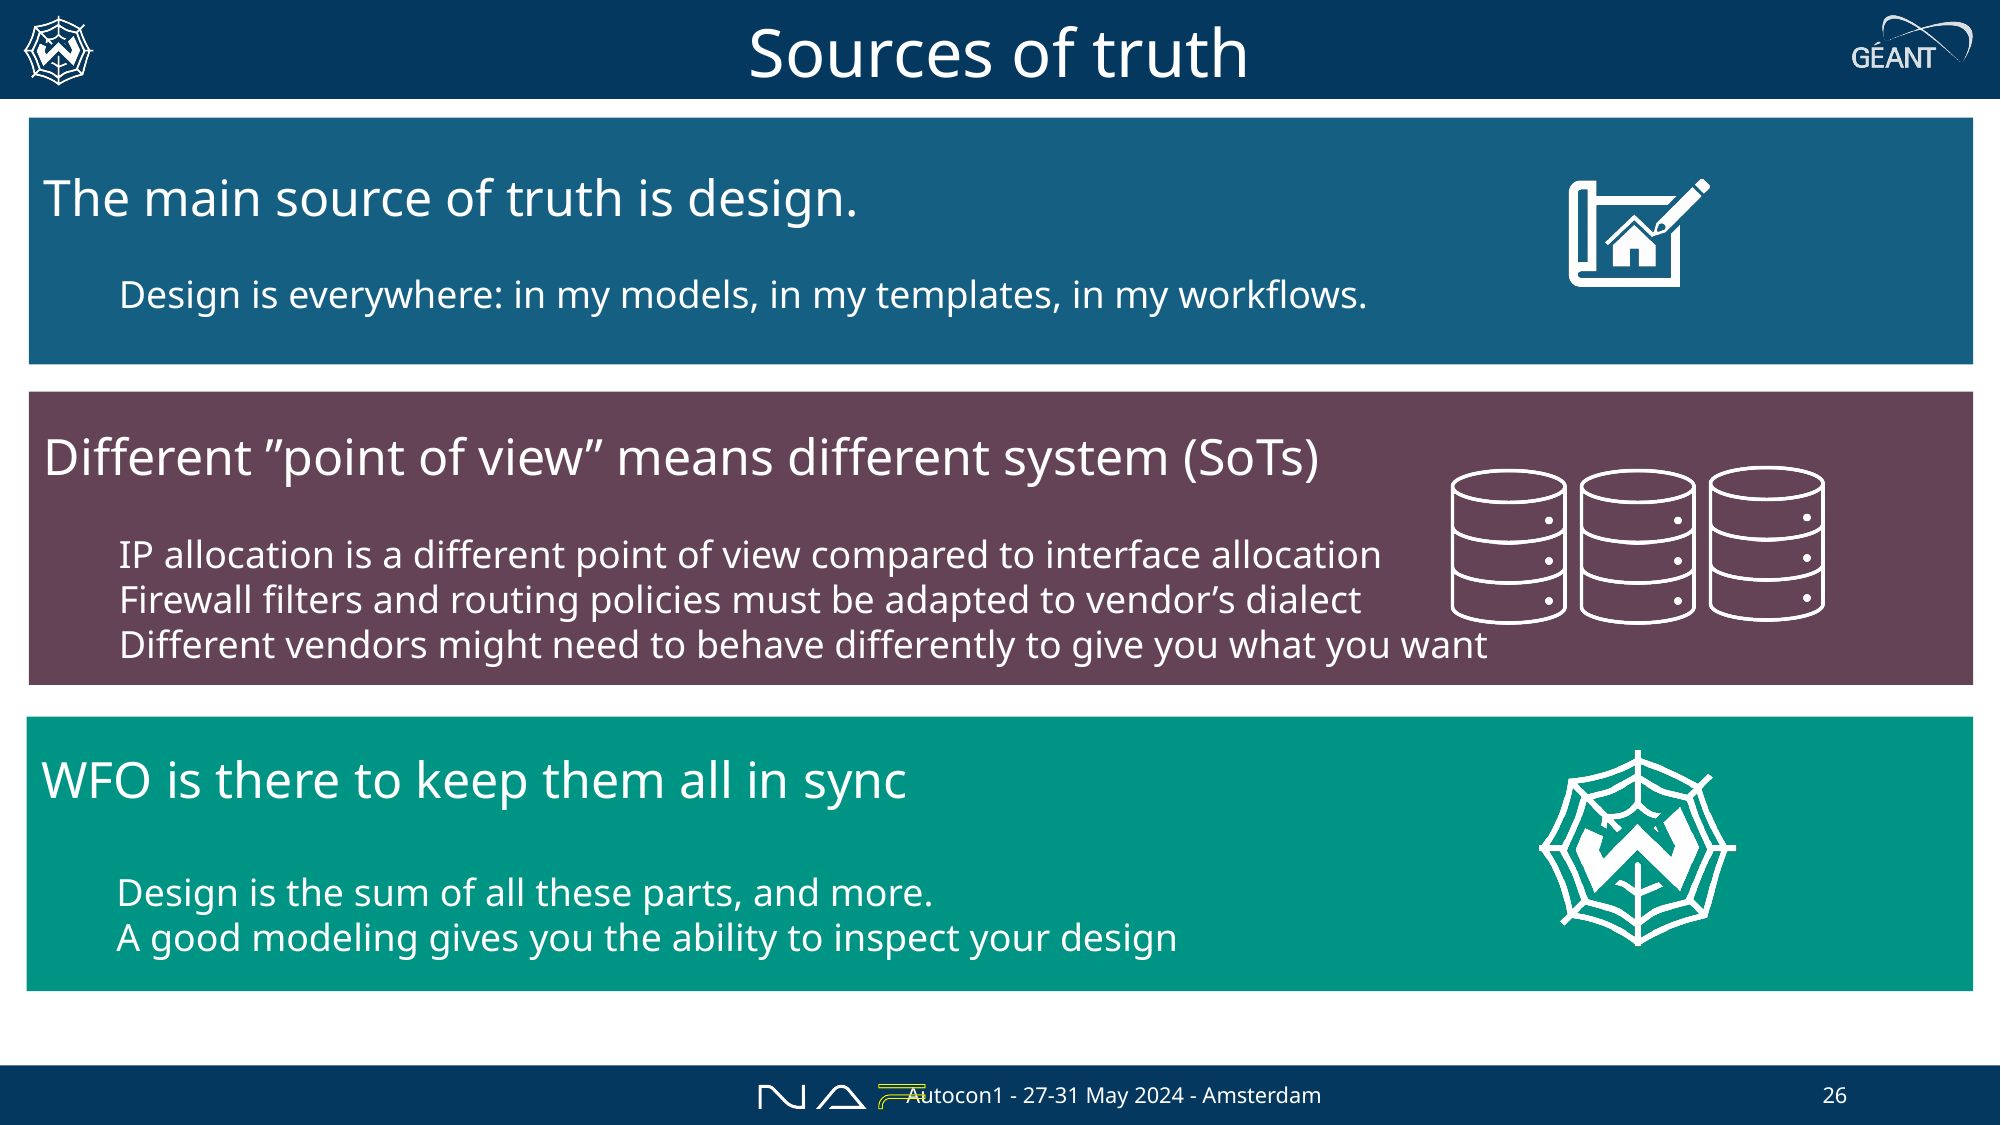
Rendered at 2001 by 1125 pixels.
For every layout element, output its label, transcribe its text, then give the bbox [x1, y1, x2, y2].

picture [1411, 445, 1864, 642]
picture [1561, 157, 1713, 309]
picture [0, 0, 117, 109]
footer Autocon1 - 27-31 May 2024 - Amsterdam [662, 1082, 1338, 1110]
slide_number 26 [1412, 1082, 1863, 1110]
text_box WFO is there to keep them all in sync Design is the sum of all these parts, and more. A good modeling gives you the ability to inspect your design [1802, 715, 1975, 993]
picture [1473, 684, 1802, 1013]
picture [1852, 15, 1973, 69]
text_box WFO is there to keep them all in sync Design is the sum of all these parts, and more. A good modeling gives you the ability to inspect your design [25, 715, 1473, 993]
title Sources of truth [301, 0, 1699, 112]
text_box Different ”point of view” means different system (SoTs) IP allocation is a different point of view compared to interface allocation Firewall filters and routing policies must be adapted to vendor’s dialect Different vendors might need to behave differently to give you what you want [27, 390, 1975, 687]
text_box The main source of truth is design. Design is everywhere: in my models, in my templates, in my workflows. [27, 116, 1975, 366]
